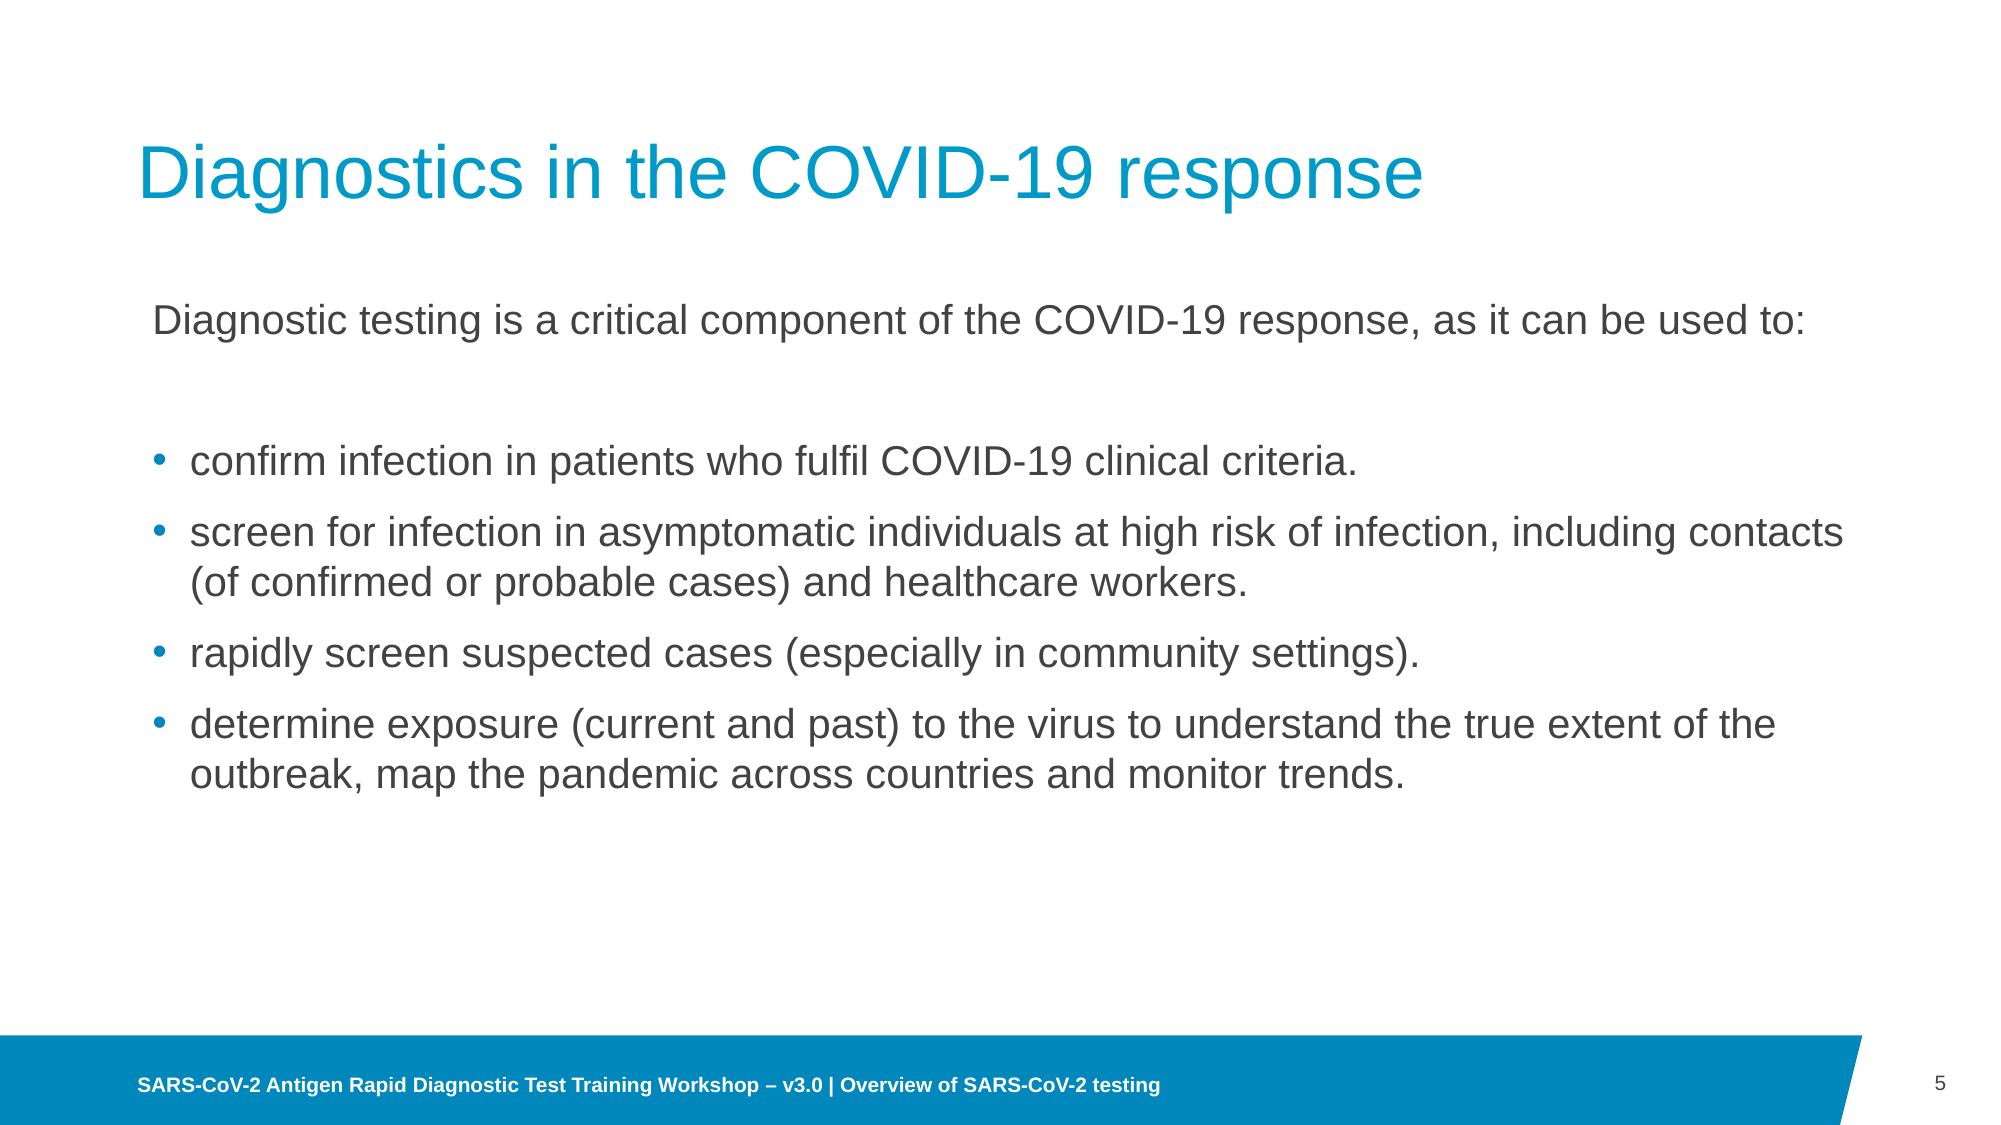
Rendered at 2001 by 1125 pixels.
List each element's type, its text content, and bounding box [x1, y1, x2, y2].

footer SARS-CoV-2 Antigen Rapid Diagnostic Test Training Workshop – v3.0 | Overview of SARS-CoV-2 testing [137, 1042, 1338, 1125]
slide_number 5 [1862, 1035, 1947, 1125]
title Diagnostics in the COVID-19 response [137, 59, 1863, 215]
list Diagnostic testing is a critical component of the COVID-19 response, as it can be used to: confirm infection in patients who fulfil COVID-19 clinical criteria. screen for infection in asymptomatic individuals at high risk of infection, including contacts (of confirmed or probable cases) and healthcare workers. rapidly screen suspected cases (especially in community settings). determine exposure (current and past) to the virus to understand the true extent of the outbreak, map the pandemic across countries and monitor trends. [137, 284, 1863, 1014]
